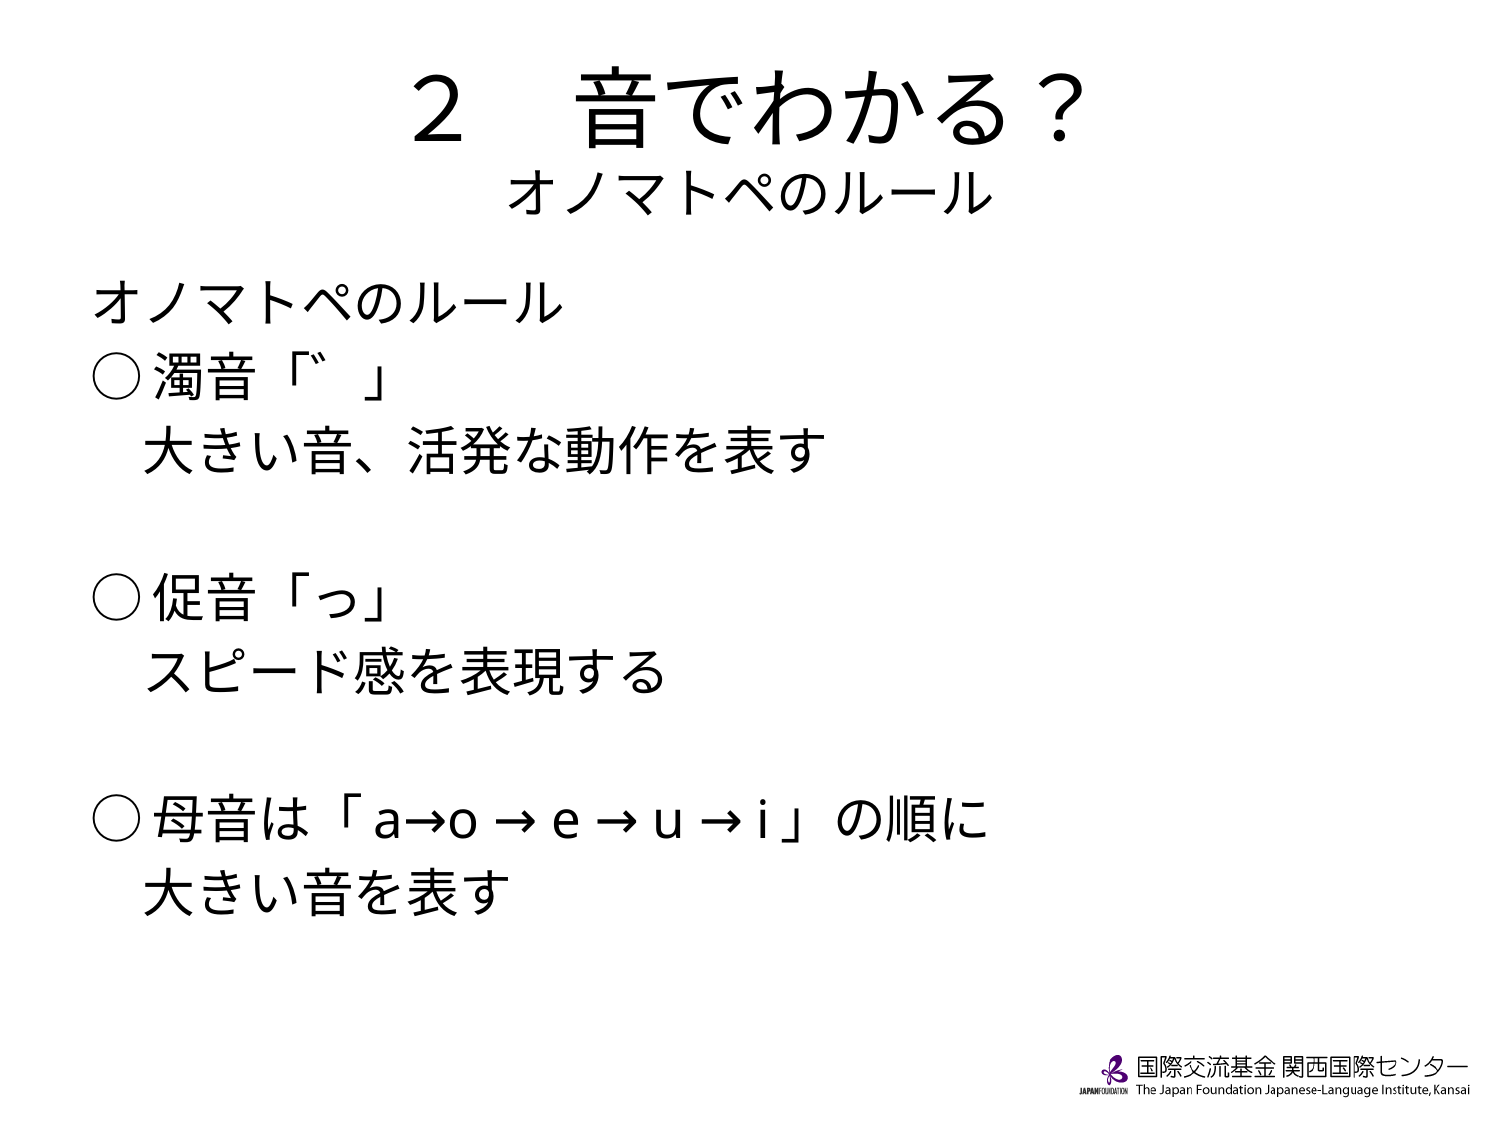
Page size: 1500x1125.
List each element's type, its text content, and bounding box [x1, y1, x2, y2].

title ２ 音でわかる？ オノマトペのルール [75, 45, 1425, 233]
list オノマトペのルール ○濁音「゛」 大きい音、活発な動作を表す ○促音「っ」 スピード感を表現する ○母音は「a→o → e → u → i」の順に 大きい音を表す [75, 262, 1425, 1005]
picture [1069, 1047, 1477, 1102]
